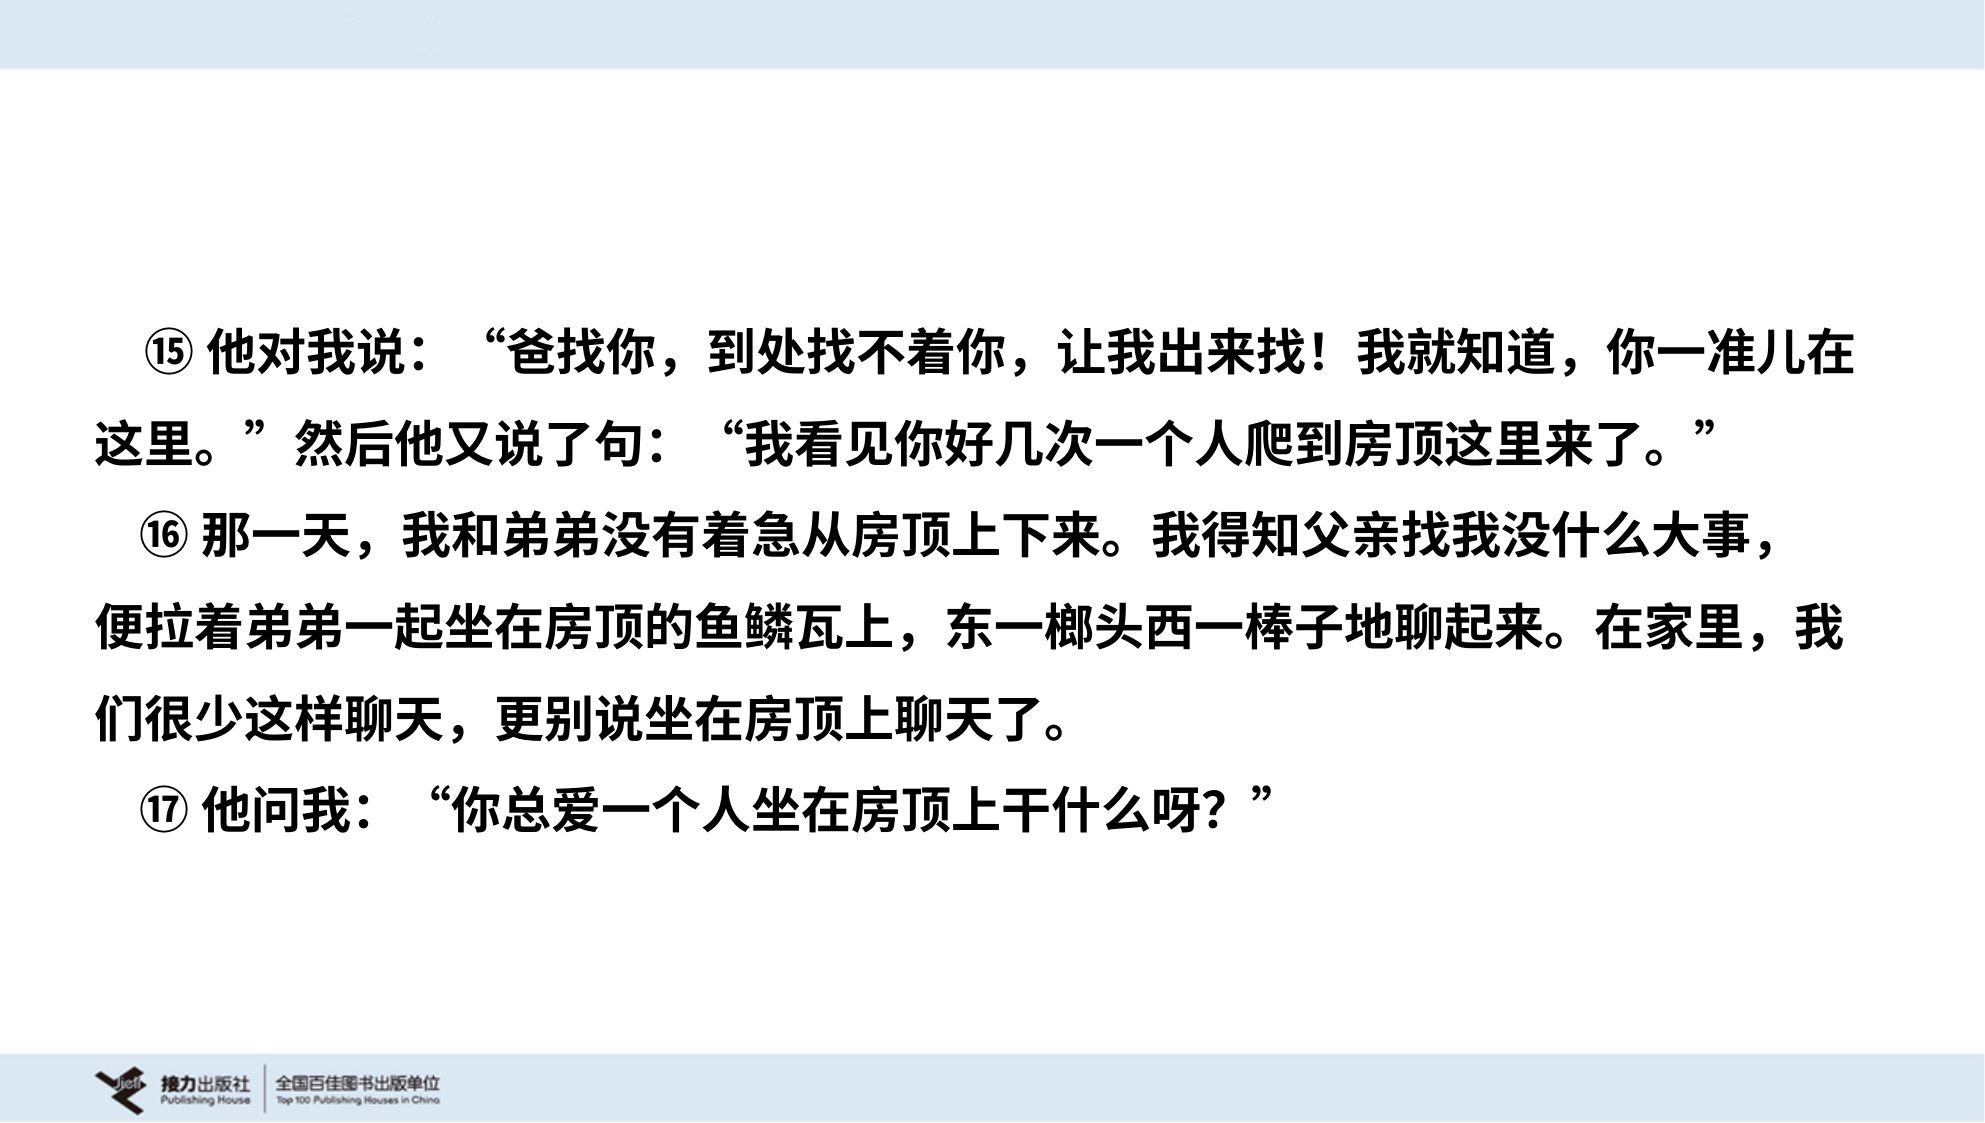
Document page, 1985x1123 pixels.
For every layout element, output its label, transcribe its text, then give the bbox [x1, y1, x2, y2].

picture [0, 0, 1985, 1122]
text_box ⑮他对我说：“爸找你，到处找不着你，让我出来找！我就知道，你一准儿在 这里。”然后他又说了句：“我看见你好几次一个人爬到房顶这里来了。” ⑯那一天，我和弟弟没有着急从房顶上下来。我得知父亲找我没什么大事， 便拉着弟弟一起坐在房顶的鱼鳞瓦上，东一榔头西一棒子地聊起来。在家里，我 们很少这样聊天，更别说坐在房顶上聊天了。 ⑰他问我：“你总爱一个人坐在房顶上干什么呀？” [94, 288, 1892, 839]
